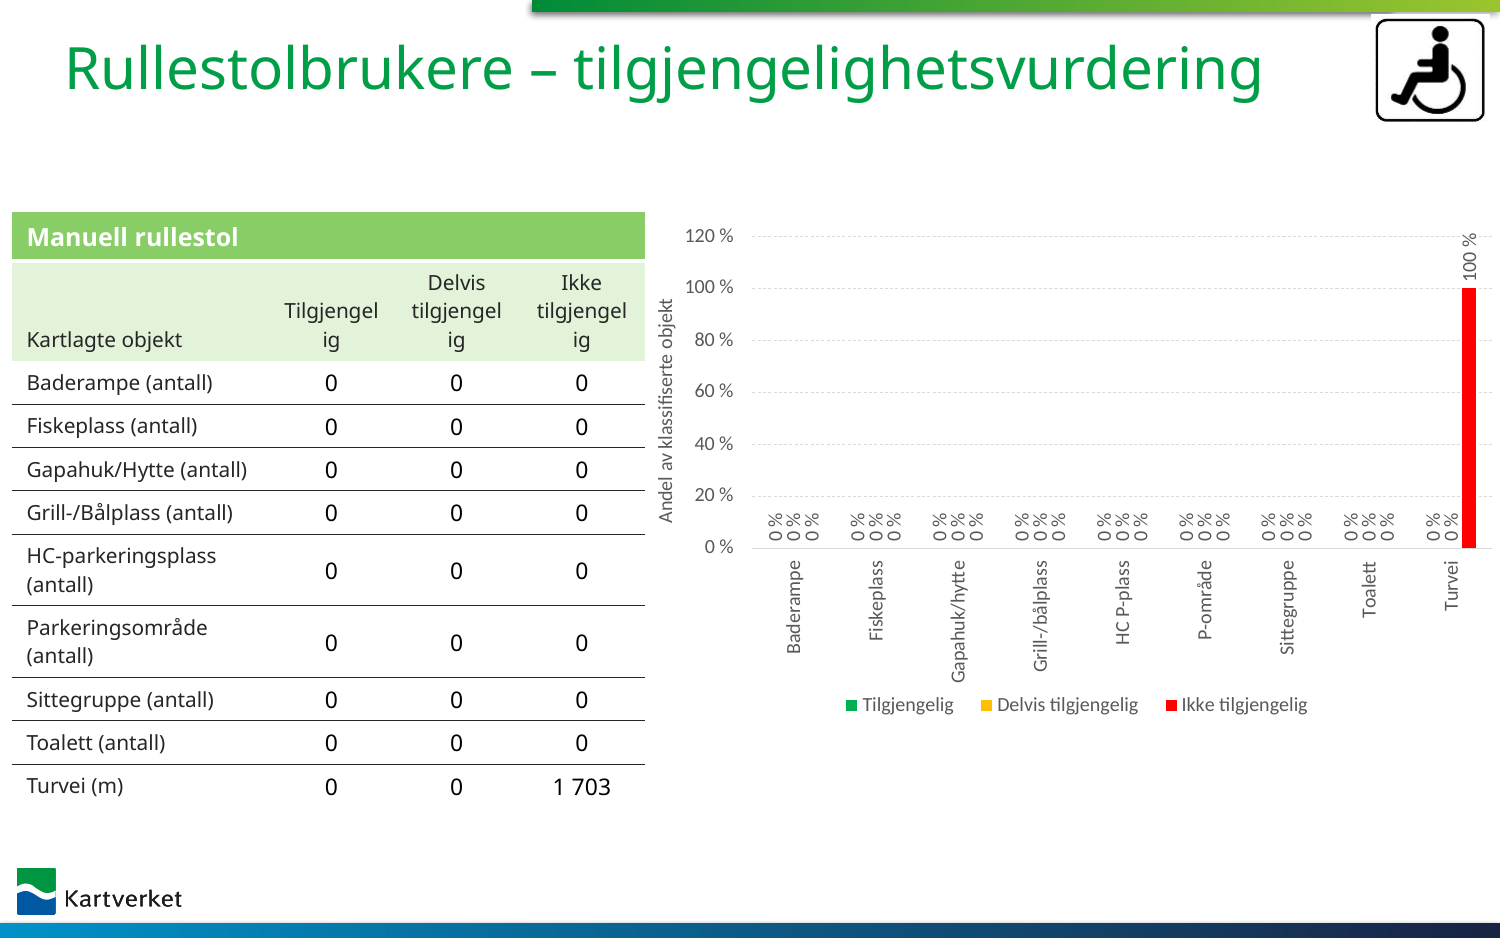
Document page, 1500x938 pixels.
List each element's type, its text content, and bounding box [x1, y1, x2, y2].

table_cell Ikke tilgjengelig [519, 263, 638, 361]
table_cell Turvei (m) [12, 765, 269, 807]
table_cell 0 [394, 361, 519, 404]
table_header Manuell rullestol [12, 212, 645, 259]
table_cell 0 [394, 678, 519, 720]
table_cell 0 [269, 361, 394, 404]
table_cell Delvis tilgjengelig [394, 263, 519, 361]
table_cell 0 [269, 405, 394, 447]
table_cell Toalett (antall) [12, 721, 269, 764]
table_cell Baderampe (antall) [12, 361, 269, 404]
picture [1371, 13, 1491, 127]
table_cell 0 [269, 491, 394, 534]
table_cell 0 [519, 491, 638, 534]
table_cell 0 [394, 491, 519, 534]
table_cell 0 [519, 361, 638, 404]
table_cell 0 [394, 721, 519, 764]
table_cell 0 [519, 606, 638, 677]
table_cell 0 [269, 606, 394, 677]
table_cell 0 [394, 535, 519, 605]
table_cell 0 [519, 678, 638, 720]
text_box Rullestolbrukere – tilgjengelighetsvurdering [49, 12, 1372, 109]
table_cell 0 [519, 448, 638, 490]
table_cell Grill-/Bålplass (antall) [12, 491, 269, 534]
table_cell 0 [269, 721, 394, 764]
table_cell Kartlagte objekt [12, 263, 269, 361]
table_cell Gapahuk/Hytte (antall) [12, 448, 269, 490]
table_cell 0 [394, 405, 519, 447]
table_cell 0 [394, 448, 519, 490]
table_cell 0 [394, 606, 519, 677]
table_cell 0 [269, 535, 394, 605]
table_cell 0 [269, 678, 394, 720]
table_cell Sittegruppe (antall) [12, 678, 269, 720]
table_cell Fiskeplass (antall) [12, 405, 269, 447]
table_cell 0 [519, 535, 638, 605]
table_cell Tilgjengelig [269, 263, 394, 361]
table_cell 0 [519, 721, 645, 764]
picture [643, 218, 1500, 728]
table_cell 0 [394, 765, 519, 807]
table_cell 0 [269, 765, 394, 807]
table_cell 0 [519, 405, 638, 447]
table_cell Parkeringsområde (antall) [12, 606, 269, 677]
table_cell 1 703 [519, 765, 645, 807]
table_cell HC-parkeringsplass (antall) [12, 535, 269, 605]
table_cell 0 [269, 448, 394, 490]
